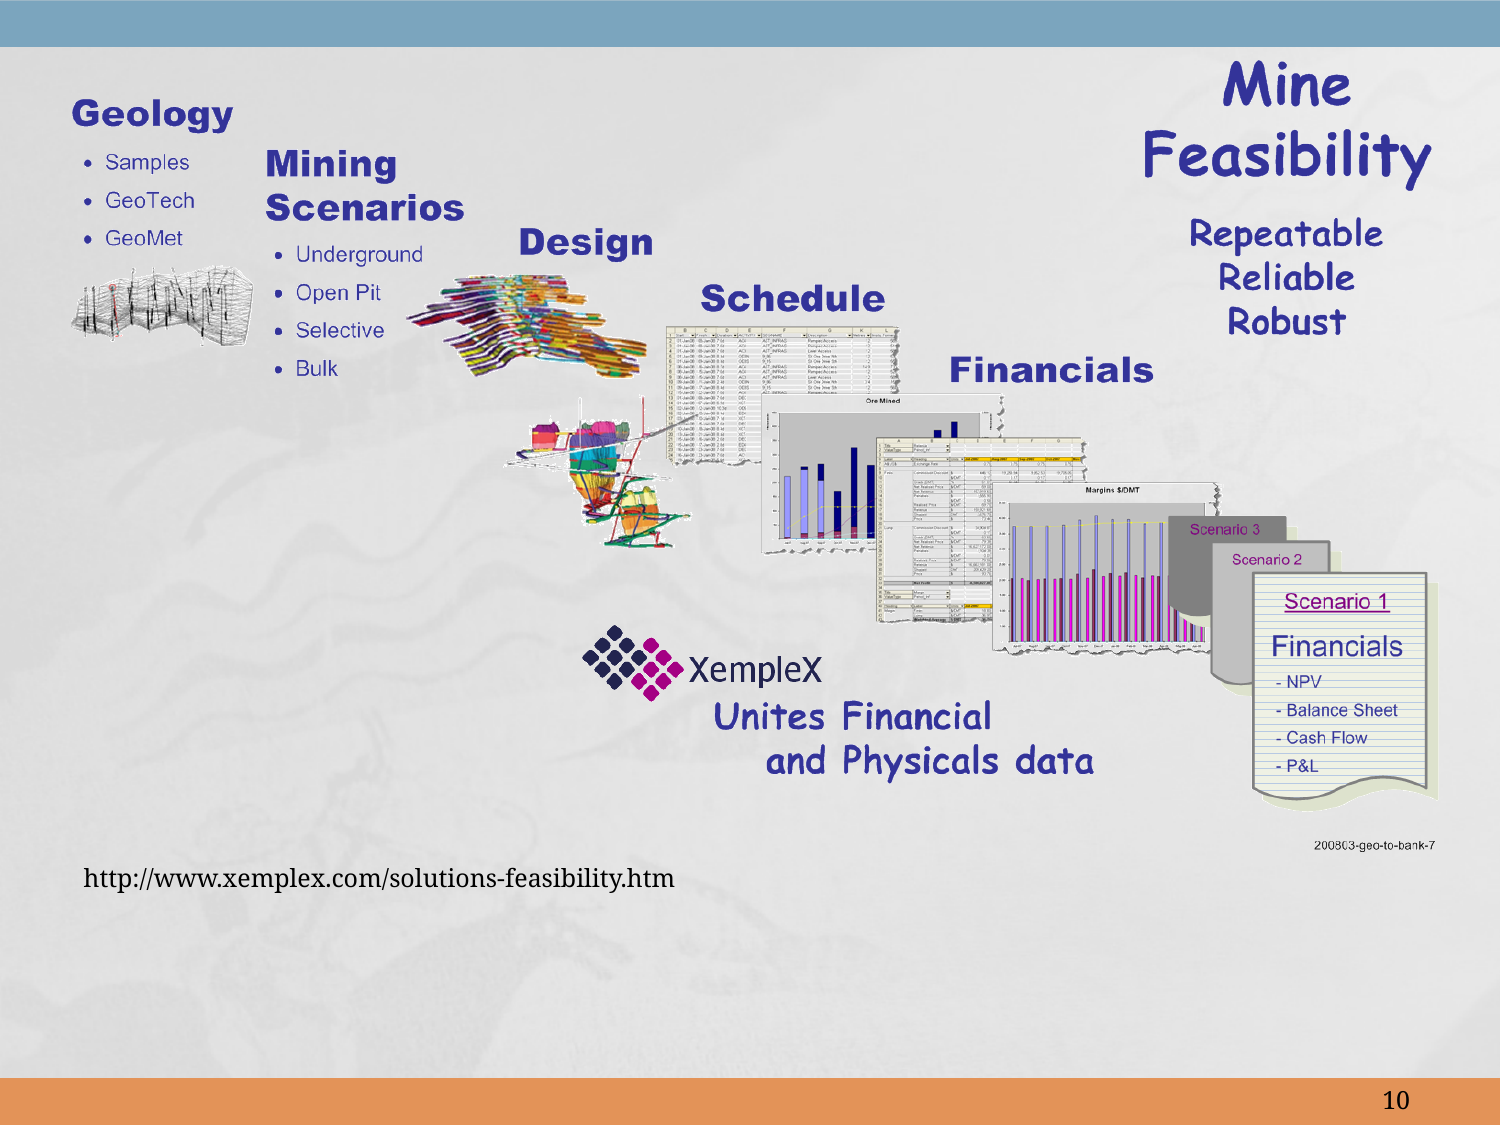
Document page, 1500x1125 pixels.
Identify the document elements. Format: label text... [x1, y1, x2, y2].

text_box http://www.xemplex.com/solutions-feasibility.htm [68, 856, 819, 900]
slide_number 10 [1074, 1078, 1425, 1125]
picture [64, 42, 1458, 853]
